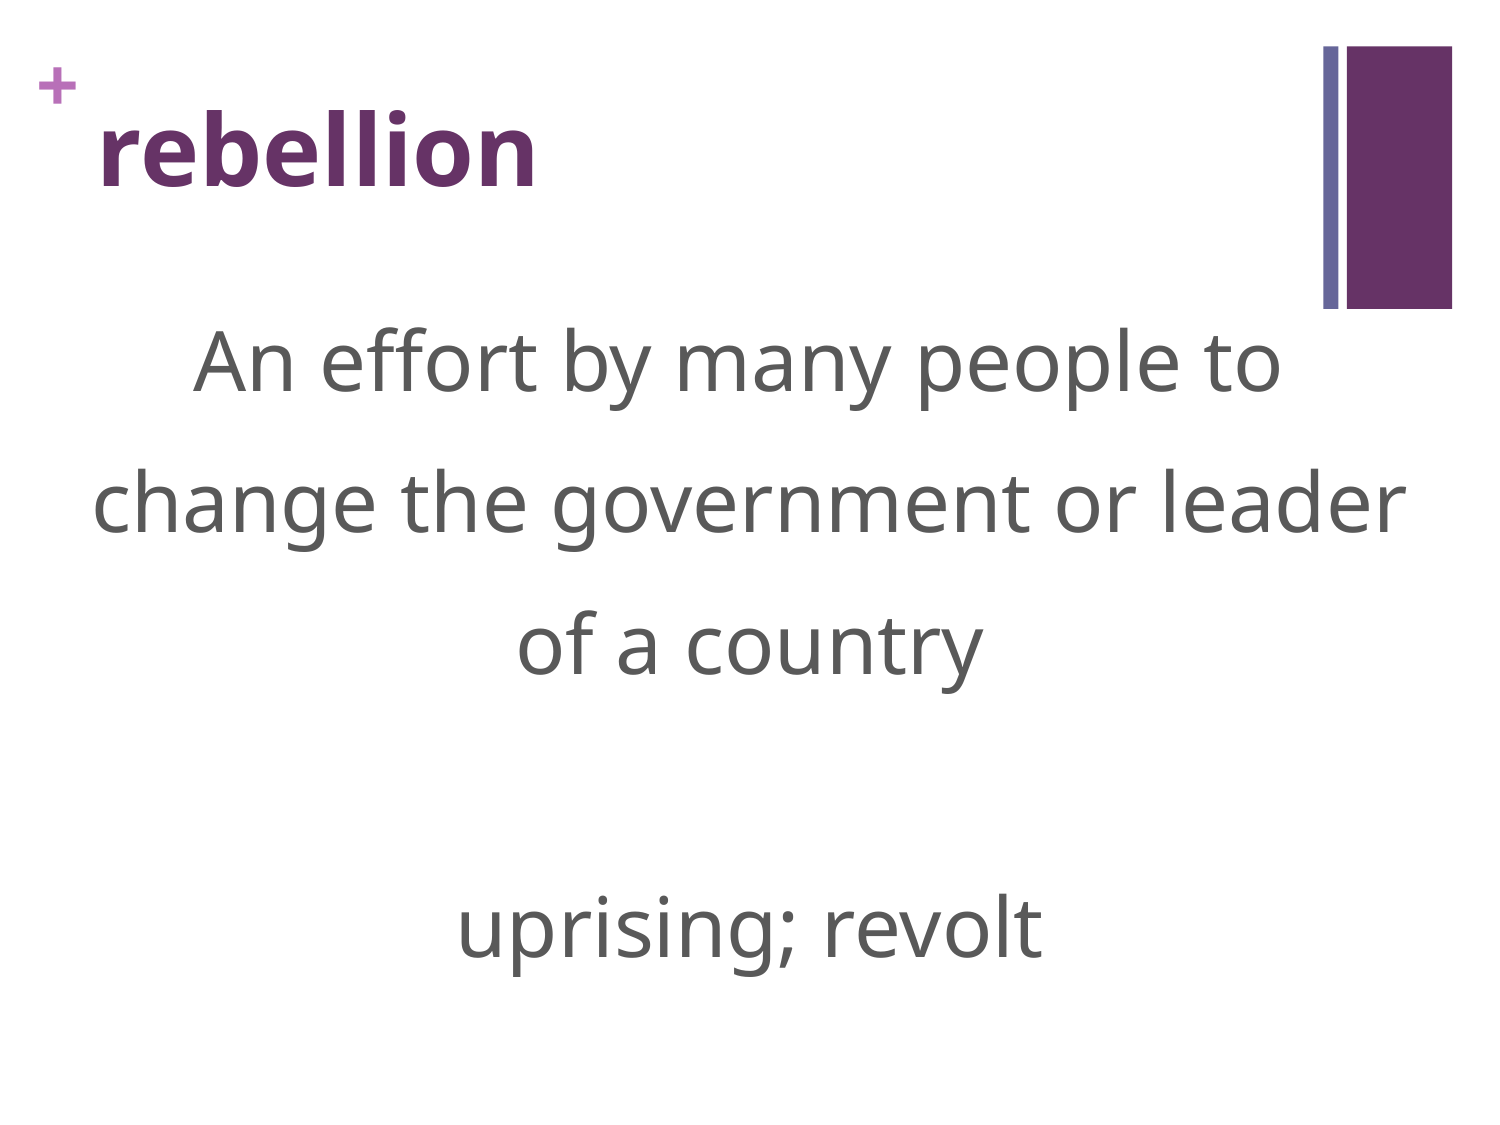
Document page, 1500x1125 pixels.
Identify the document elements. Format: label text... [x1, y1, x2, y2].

title rebellion [81, 79, 1322, 263]
list An effort by many people to change the government or leader of a country uprising; revolt [75, 300, 1425, 1043]
